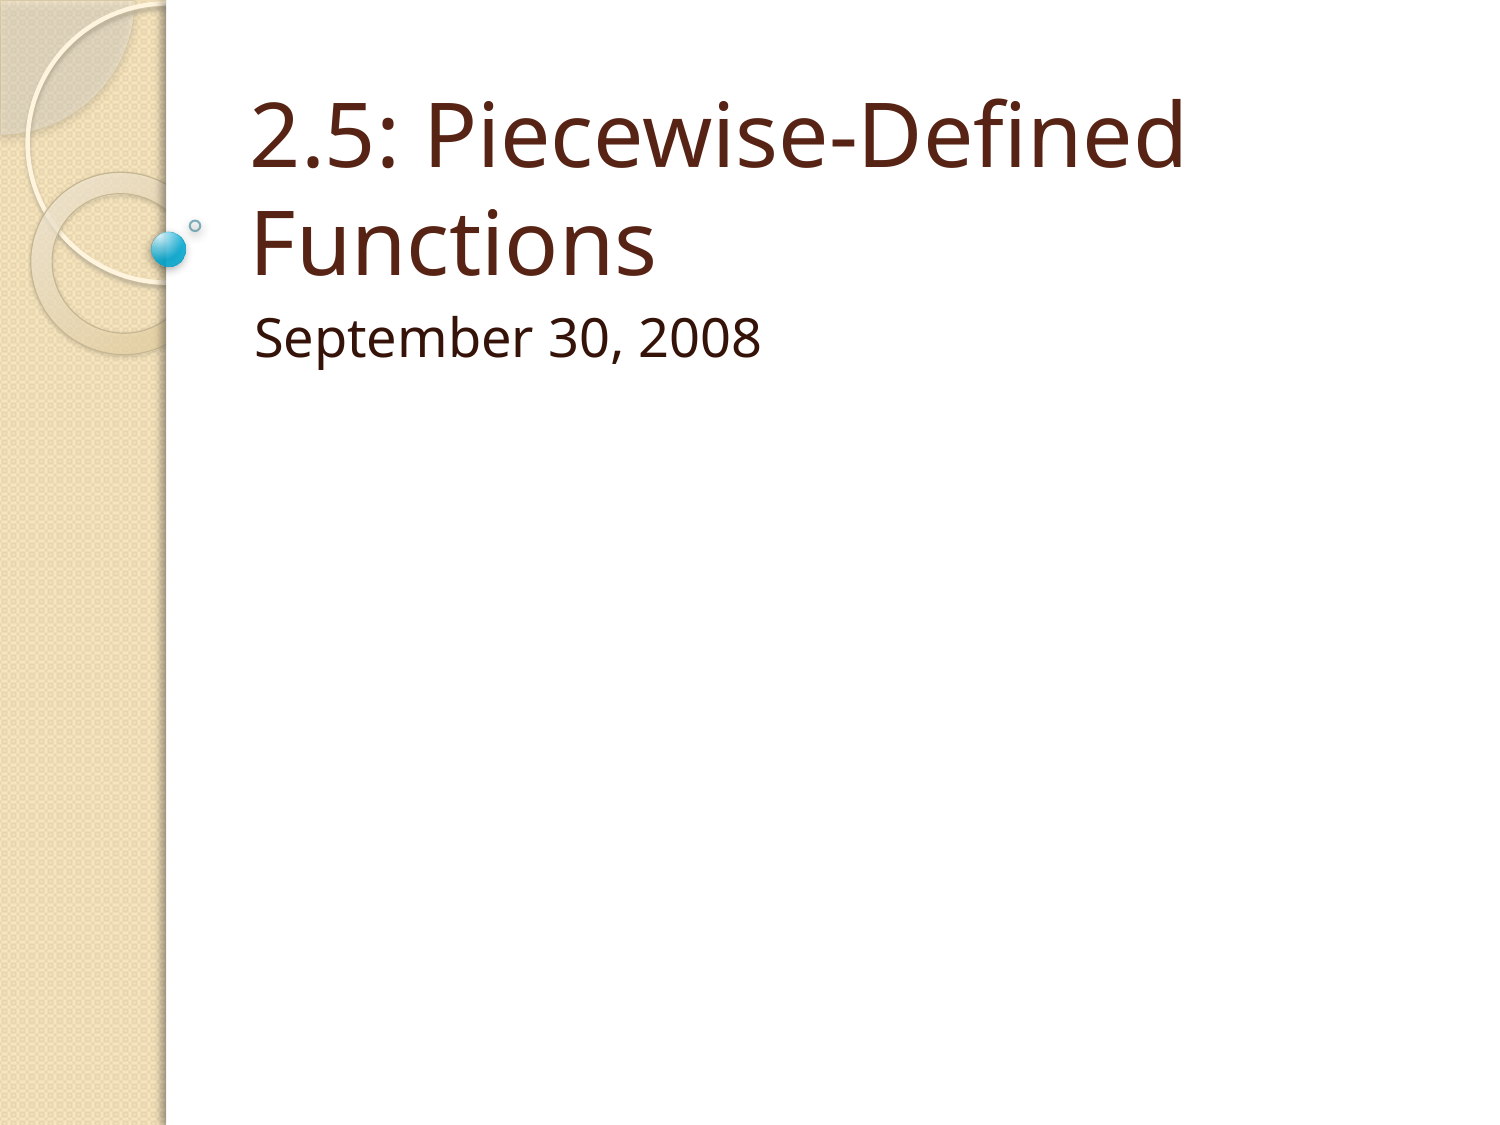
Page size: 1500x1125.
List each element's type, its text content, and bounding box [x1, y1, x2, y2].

title 2.5: Piecewise-Defined Functions [234, 59, 1450, 301]
subtitle September 30, 2008 [234, 303, 1450, 591]
